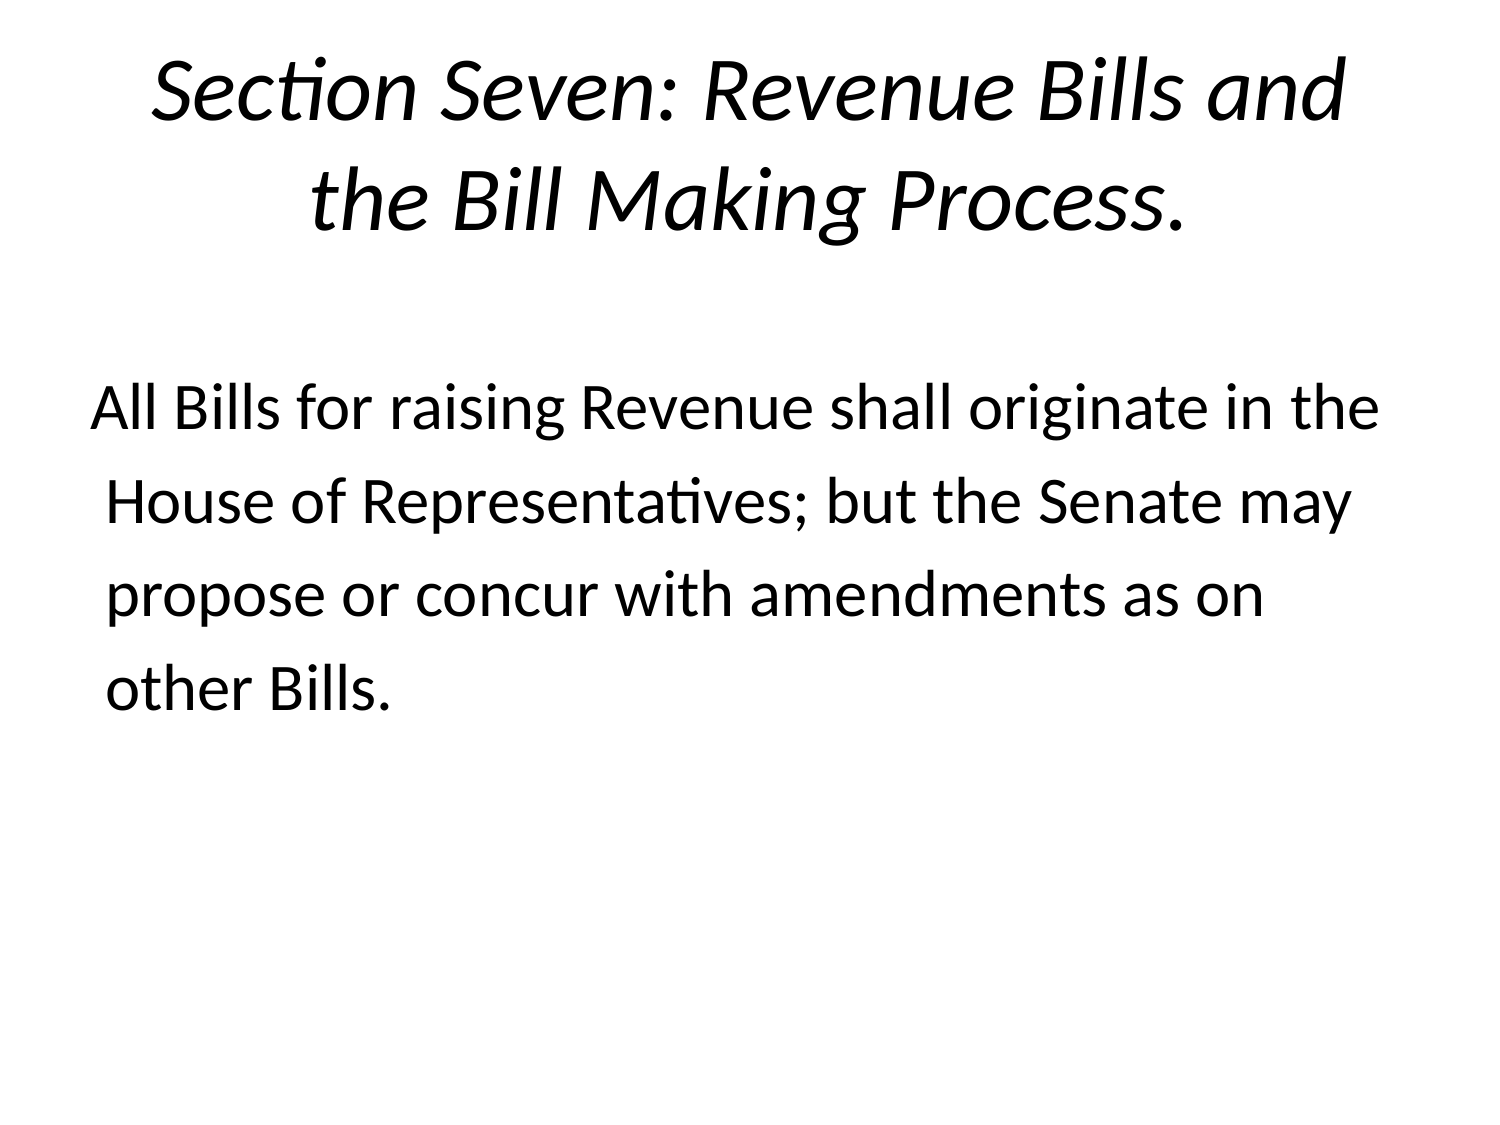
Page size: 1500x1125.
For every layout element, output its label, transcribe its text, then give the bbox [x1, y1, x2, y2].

title Section Seven: Revenue Bills and the Bill Making Process. [74, 44, 1426, 233]
list All Bills for raising Revenue shall originate in the House of Representatives; but the Senate may propose or concur with amendments as on other Bills. [74, 262, 1426, 1006]
